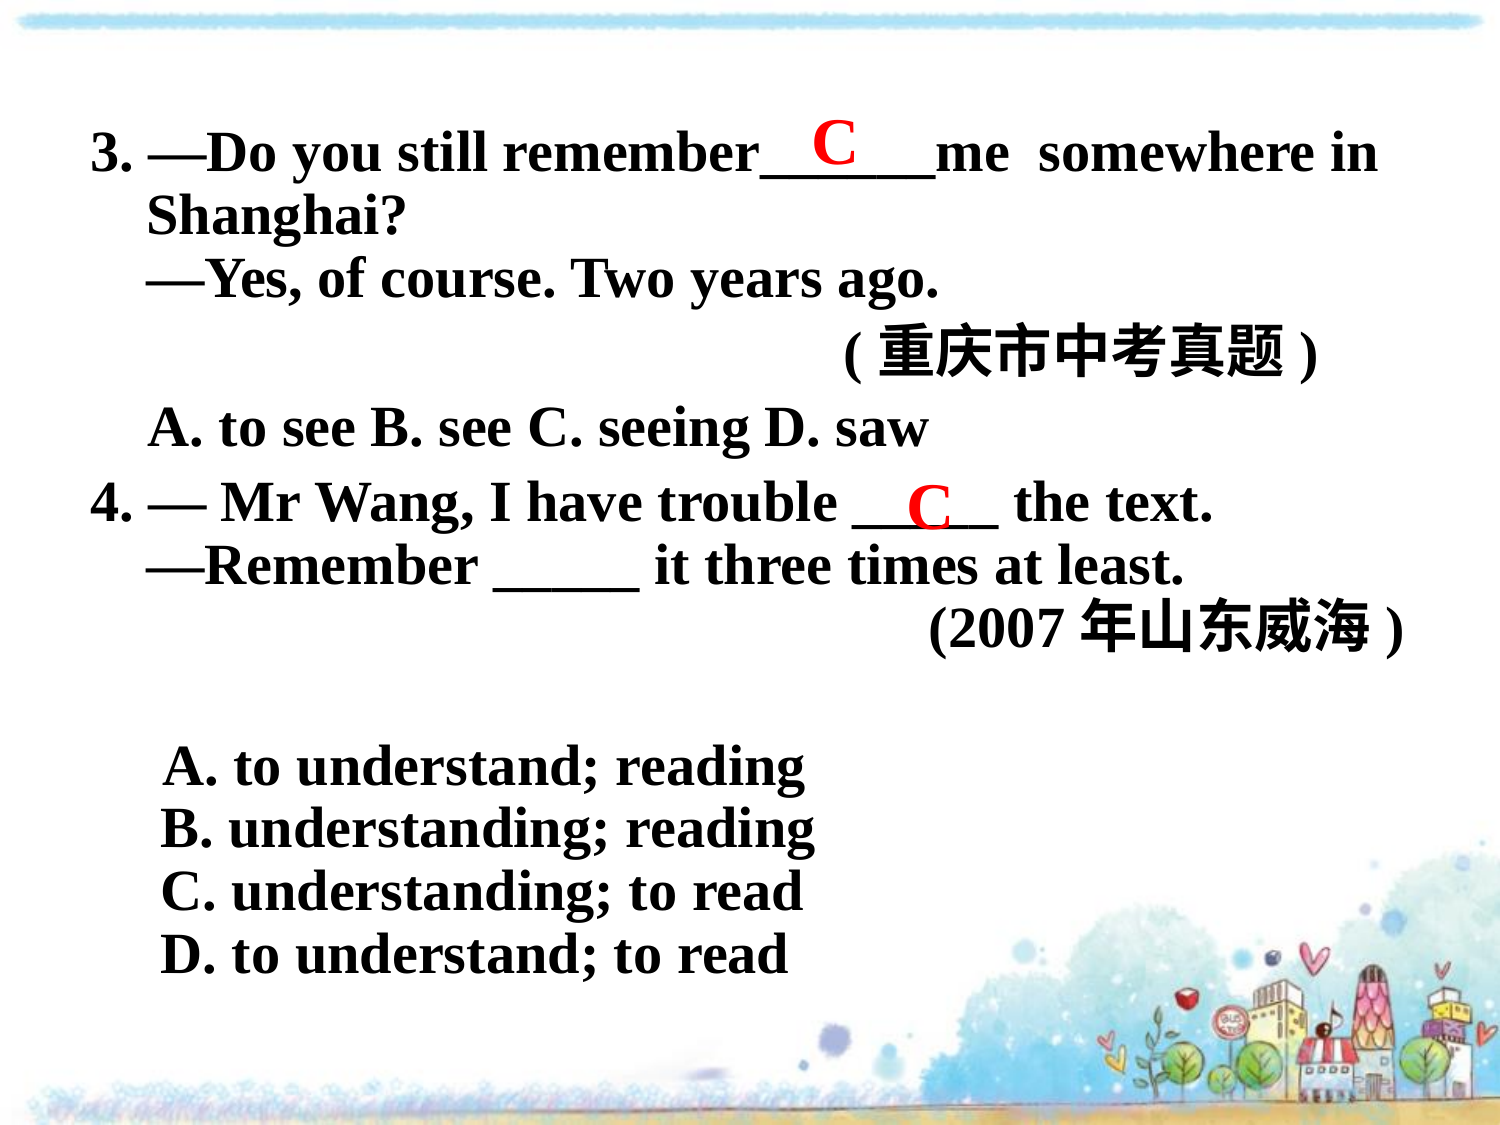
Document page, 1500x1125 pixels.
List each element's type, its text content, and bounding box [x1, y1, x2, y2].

text_box C [891, 455, 963, 551]
list 3. ―Do you still remember______me somewhere in Shanghai? ―Yes, of course. Two years ago. (重庆市中考真题) A. to see B. see C. seeing D. saw 4. ― Mr Wang, I have trouble _____ the text. ―Remember _____ it three times at least. (2007年山东威海) A. to understand; reading B. understanding; reading C. understanding; to read D. to understand; to read [75, 113, 1425, 1005]
picture [0, 0, 1500, 1125]
text_box C [797, 90, 868, 185]
